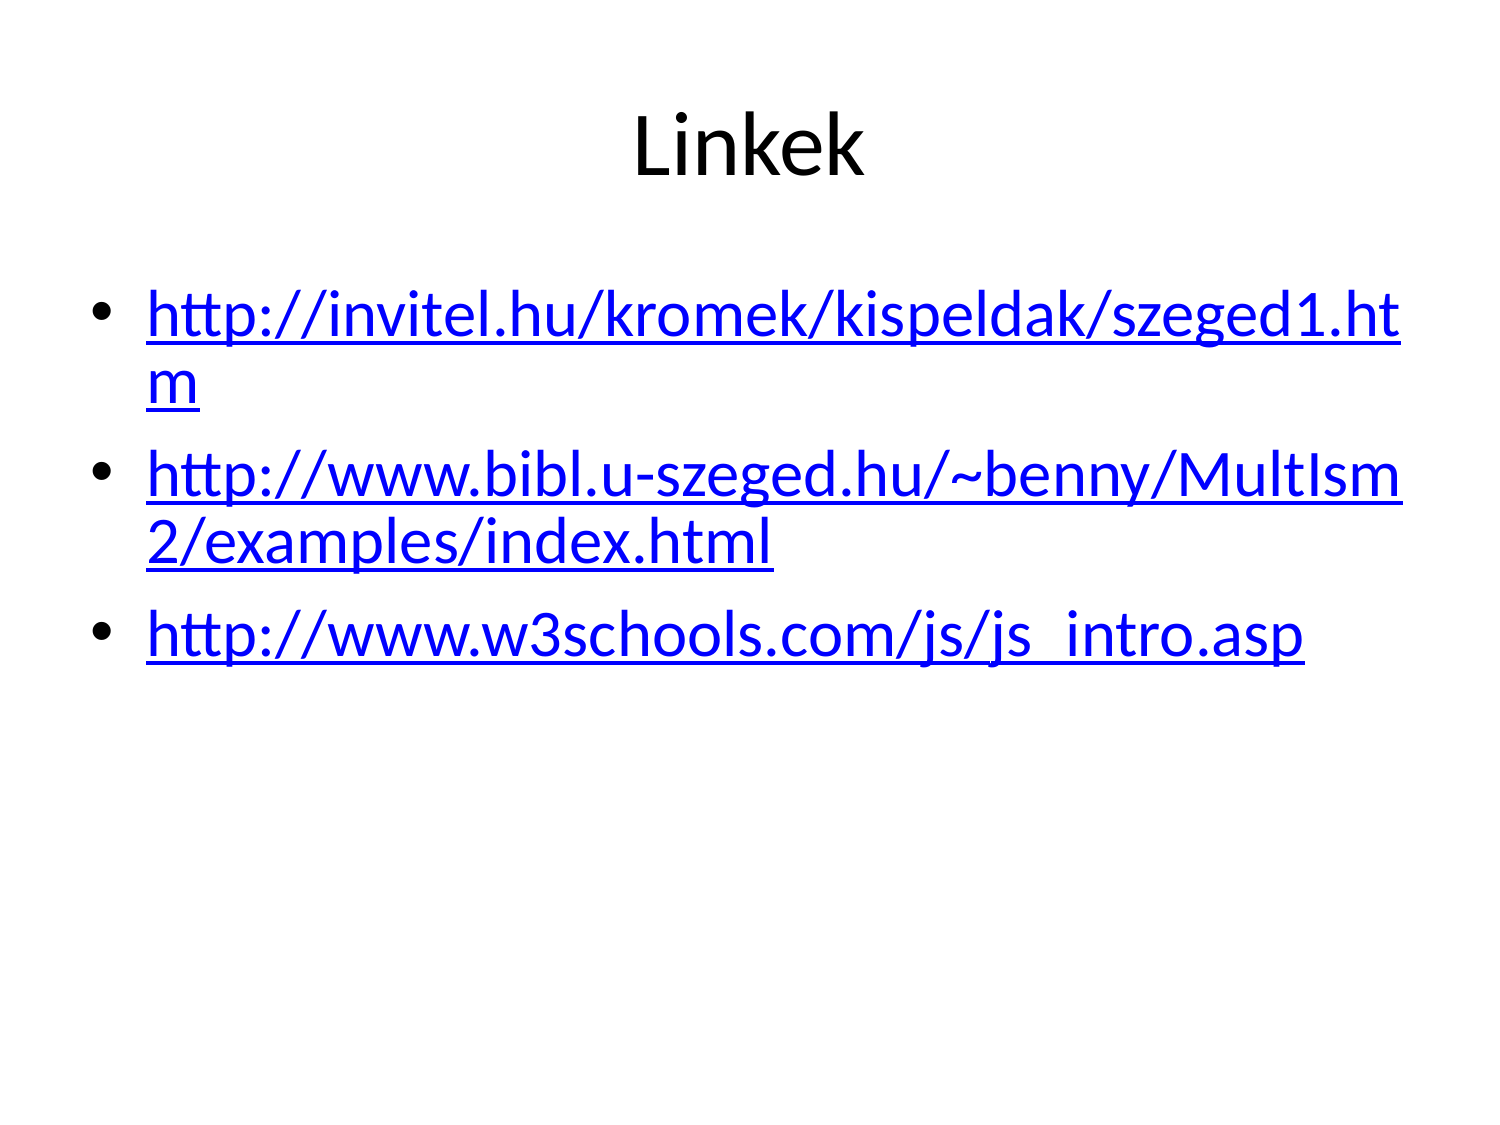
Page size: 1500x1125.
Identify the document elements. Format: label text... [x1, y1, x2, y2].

title Linkek [75, 45, 1425, 233]
list http://invitel.hu/kromek/kispeldak/szeged1.htm http://www.bibl.u-szeged.hu/~benny/MultIsm2/examples/index.html http://www.w3schools.com/js/js_intro.asp [75, 262, 1425, 1005]
